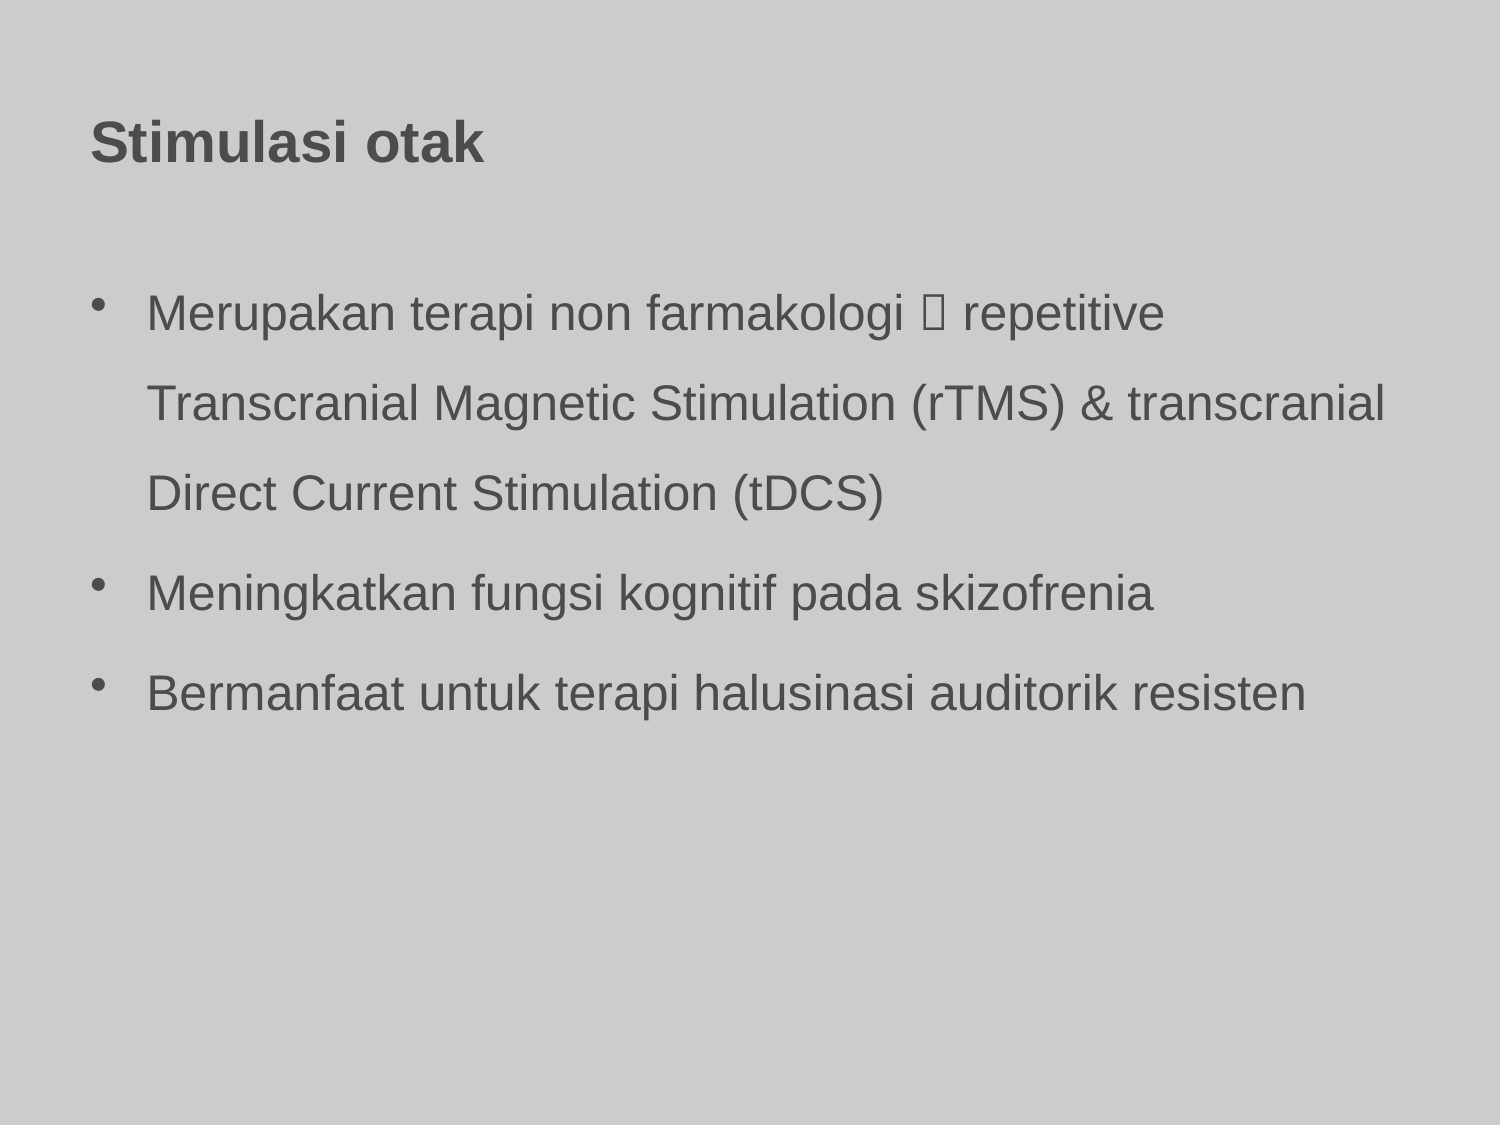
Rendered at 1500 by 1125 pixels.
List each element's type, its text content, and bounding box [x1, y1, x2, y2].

list Merupakan terapi non farmakologi  repetitive Transcranial Magnetic Stimulation (rTMS) & transcranial Direct Current Stimulation (tDCS) Meningkatkan fungsi kognitif pada skizofrenia Bermanfaat untuk terapi halusinasi auditorik resisten [74, 242, 1426, 851]
title Stimulasi otak [74, 44, 1426, 233]
